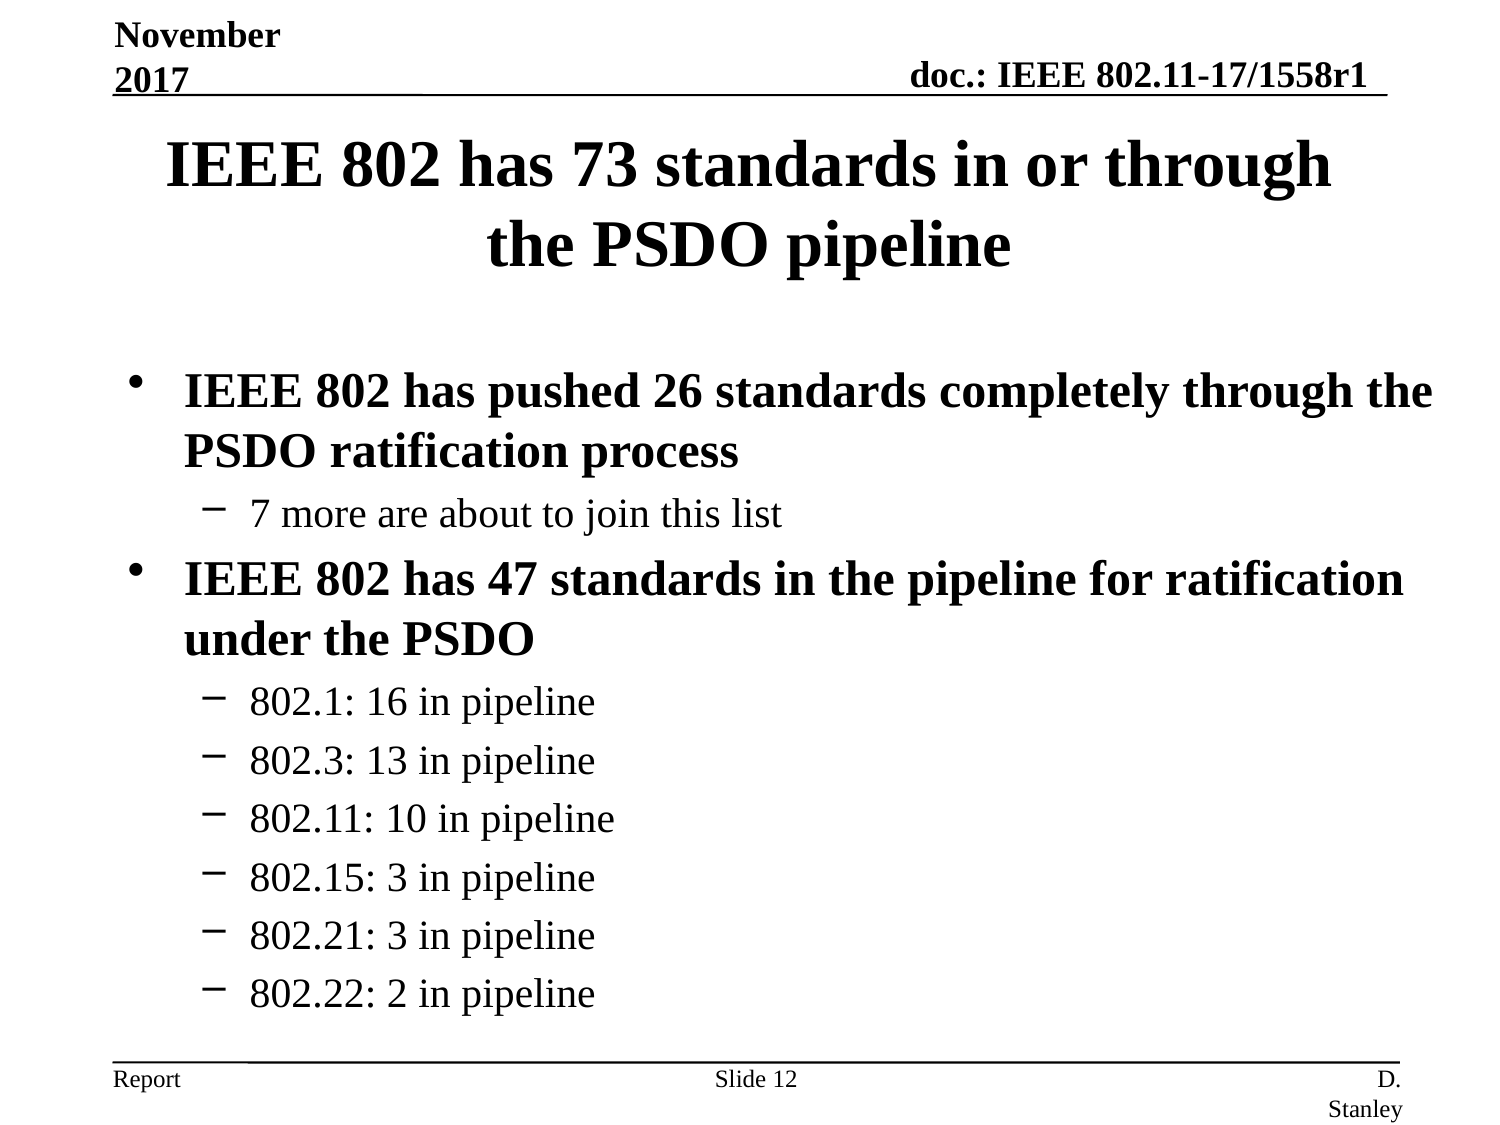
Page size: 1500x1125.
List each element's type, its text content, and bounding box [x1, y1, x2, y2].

footer D. Stanley, HP Enterprise [1325, 1062, 1402, 1093]
list IEEE 802 has pushed 26 standards completely through the PSDO ratification process 7 more are about to join this list IEEE 802 has 47 standards in the pipeline for ratification under the PSDO 802.1: 16 in pipeline 802.3: 13 in pipeline 802.11: 10 in pipeline 802.15: 3 in pipeline 802.21: 3 in pipeline 802.22: 2 in pipeline [112, 350, 1450, 975]
slide_number Slide 12 [712, 1062, 800, 1093]
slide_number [114, 54, 335, 100]
title IEEE 802 has 73 standards in or through the PSDO pipeline [112, 112, 1388, 288]
